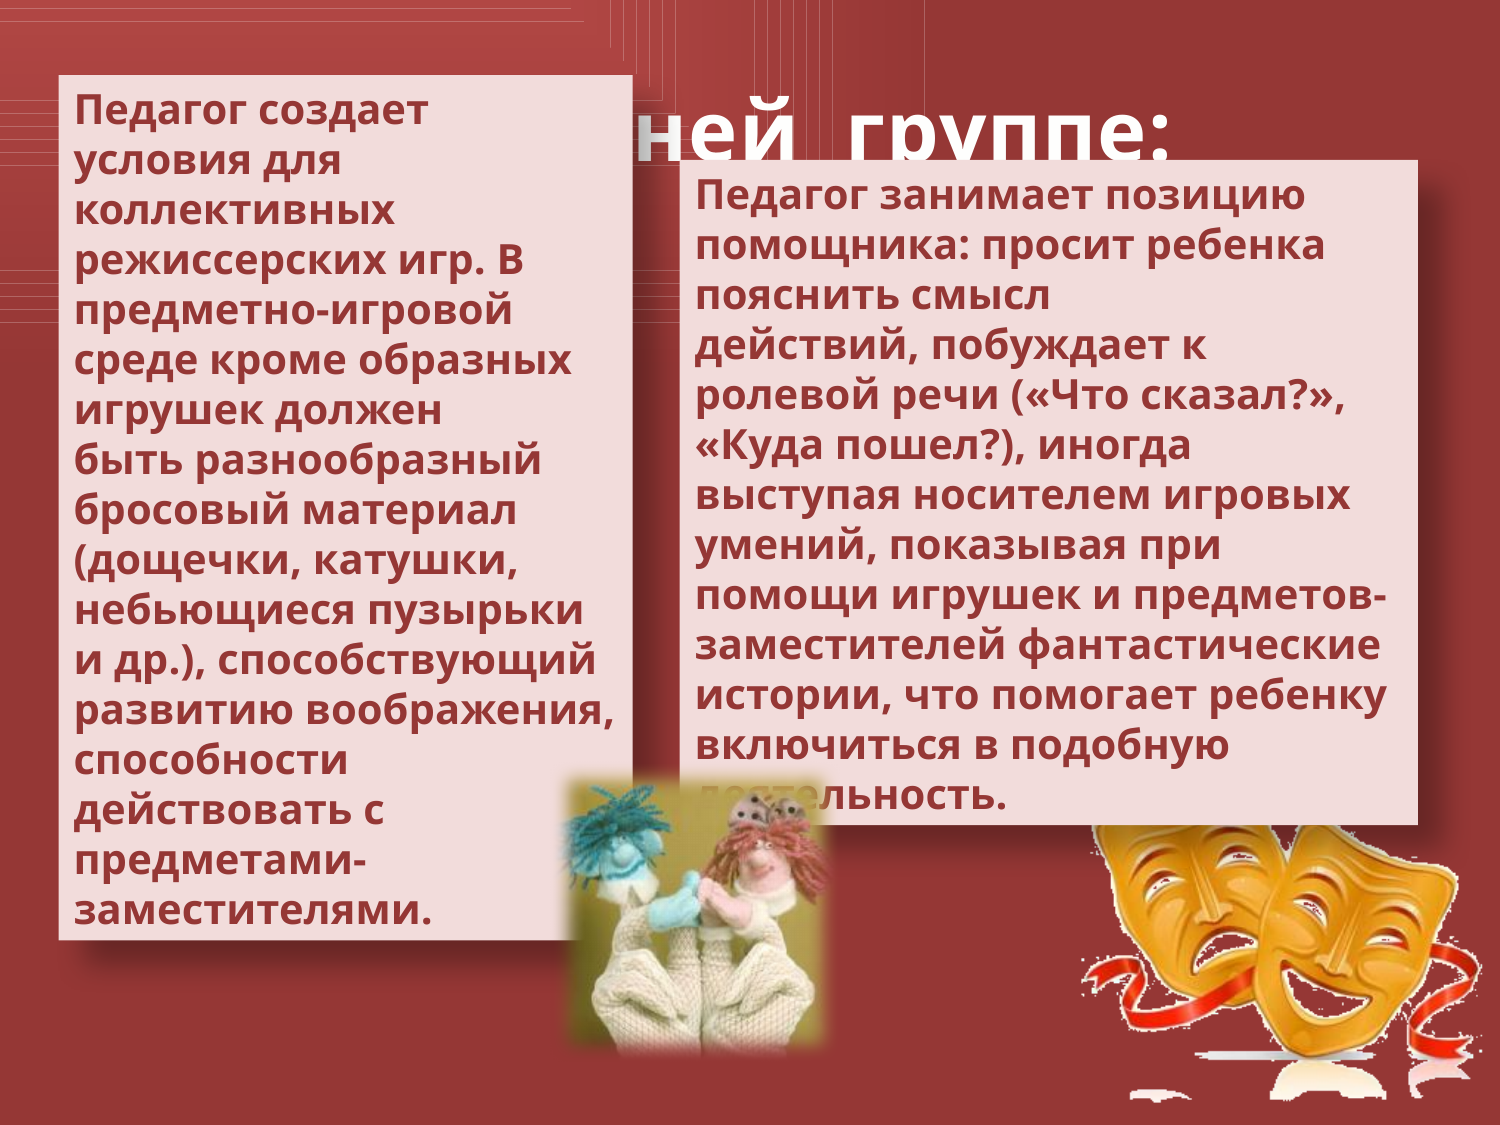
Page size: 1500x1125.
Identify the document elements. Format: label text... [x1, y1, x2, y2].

text_box Педагог занимает позицию помощника: просит ребенка пояснить смысл действий, побуждает к ролевой речи («Что сказал?», «Куда пошел?), иногда выступая носителем игровых умений, показывая при помощи игрушек и предметов-заместителей фантастические истории, что помогает ребенку включиться в подобную деятельность. [679, 159, 1418, 826]
title В средней группе: [199, 46, 1325, 200]
text_box Педагог создает условия для коллективных режиссерских игр. В предметно-игровой среде кроме образных игрушек должен быть разнообразный бросовый материал (дощечки, катушки, небьющиеся пузырьки и др.), способствующий развитию воображения, способности действовать с предметами-заместителями. [58, 75, 633, 941]
picture [1057, 761, 1500, 1125]
picture [550, 761, 841, 1063]
